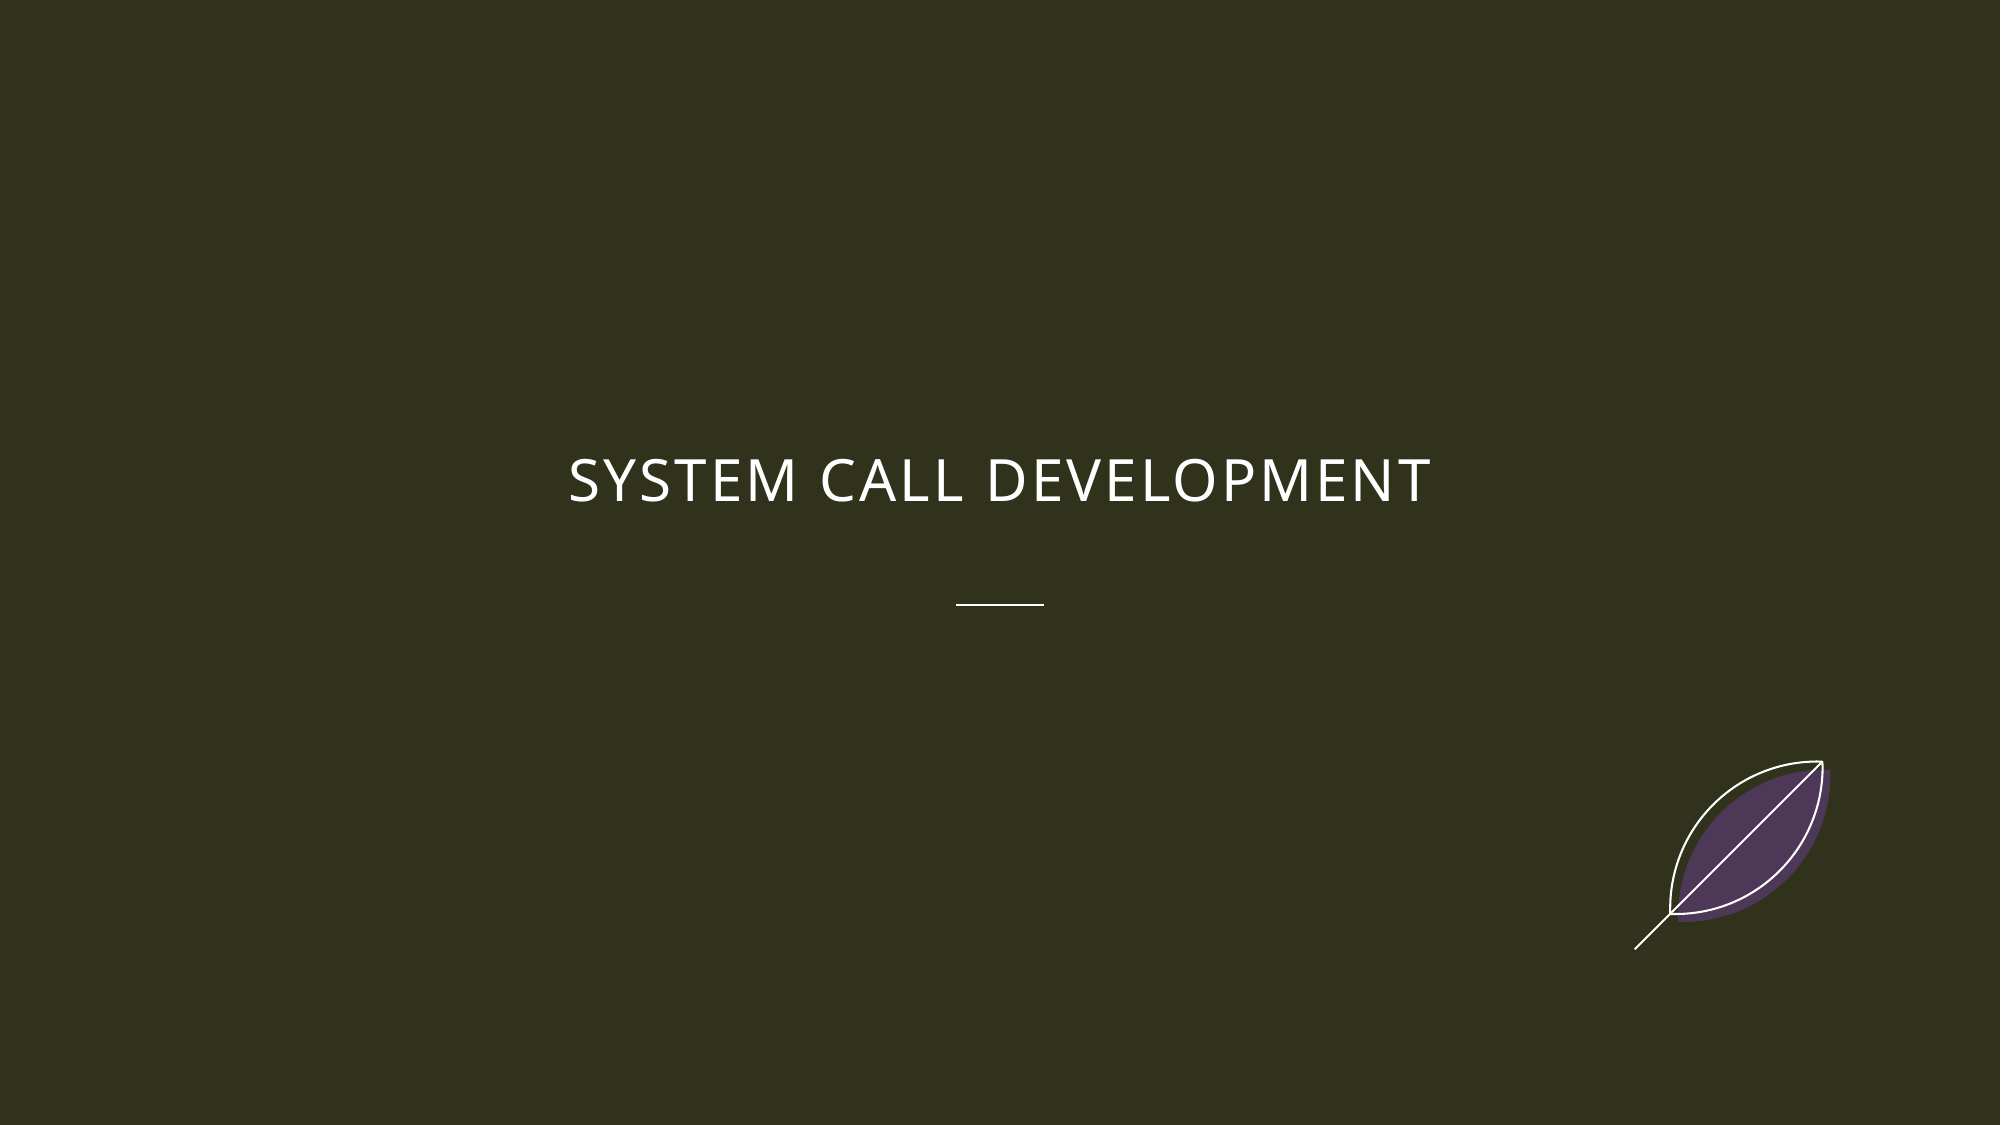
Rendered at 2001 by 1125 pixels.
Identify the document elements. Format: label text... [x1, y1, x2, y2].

title SYSTEM CALL DEVELOPMENT [360, 177, 1640, 528]
